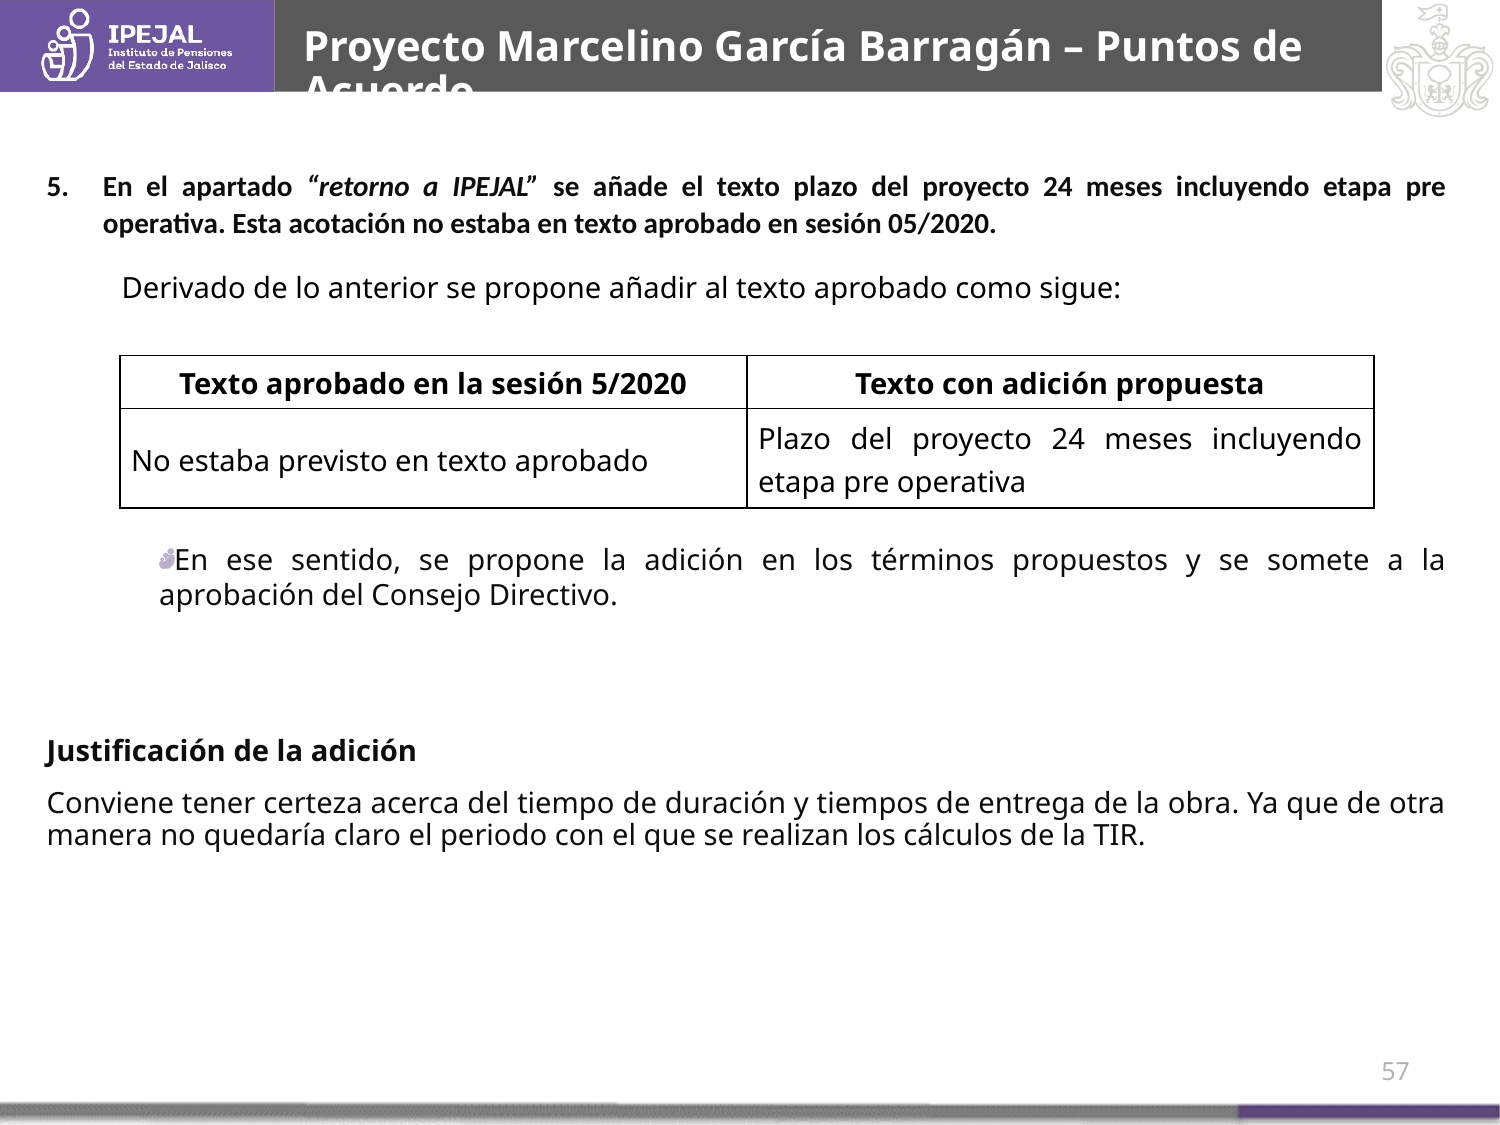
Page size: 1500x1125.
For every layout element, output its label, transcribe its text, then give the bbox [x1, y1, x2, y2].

picture [159, 548, 175, 569]
slide_number 56 [1074, 1042, 1425, 1103]
list Proyecto Marcelino García Barragán – Puntos de Acuerdo [288, 17, 1463, 87]
table_cell Plazo del proyecto 24 meses incluyendo etapa pre operativa [748, 409, 1373, 507]
table_header Texto con adición propuesta [748, 356, 1373, 408]
table_header Texto aprobado en la sesión 5/2020 [121, 356, 746, 408]
picture [0, 0, 275, 92]
table_cell No estaba previsto en texto aprobado [121, 409, 746, 507]
picture [0, 1096, 1500, 1125]
list En el apartado “retorno a IPEJAL” se añade el texto plazo del proyecto 24 meses incluyendo etapa pre operativa. Esta acotación no estaba en texto aprobado en sesión 05/2020. Derivado de lo anterior se propone añadir al texto aprobado como sigue: En ese sentido, se propone la adición en los términos propuestos y se somete a la aprobación del Consejo Directivo. Justificación de la adición Conviene tener certeza acerca del tiempo de duración y tiempos de entrega de la obra. Ya que de otra manera no quedaría claro el periodo con el que se realizan los cálculos de la TIR. [31, 157, 1463, 859]
